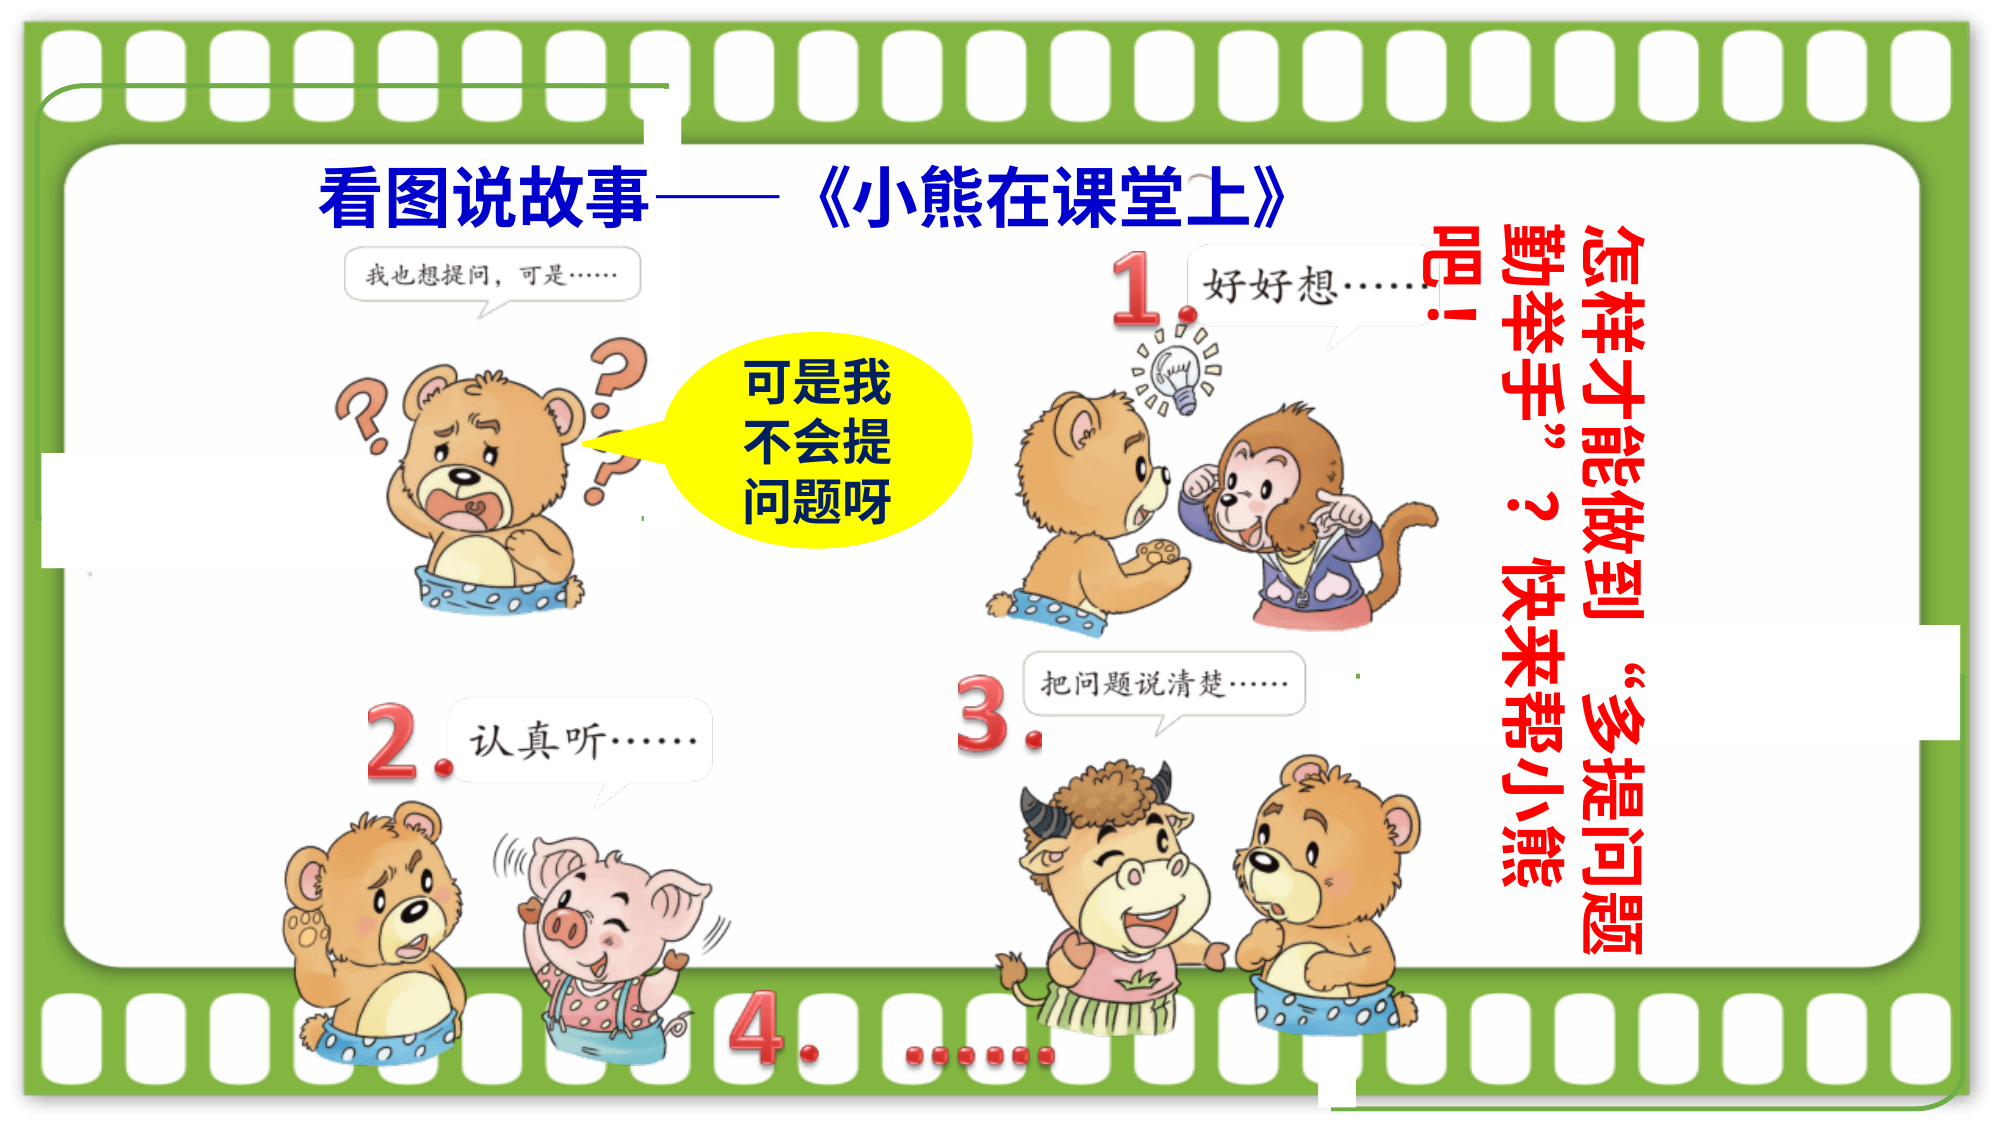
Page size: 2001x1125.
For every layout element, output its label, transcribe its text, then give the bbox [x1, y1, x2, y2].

text_box 怎样才能做到“多提问题勤举手”？快来帮小熊吧! [1470, 207, 1663, 988]
text_box 看图说故事——《小熊在课堂上》 [303, 148, 1579, 244]
picture [0, 0, 2001, 1125]
text_box 可是我不会提问题呀 [660, 334, 970, 547]
